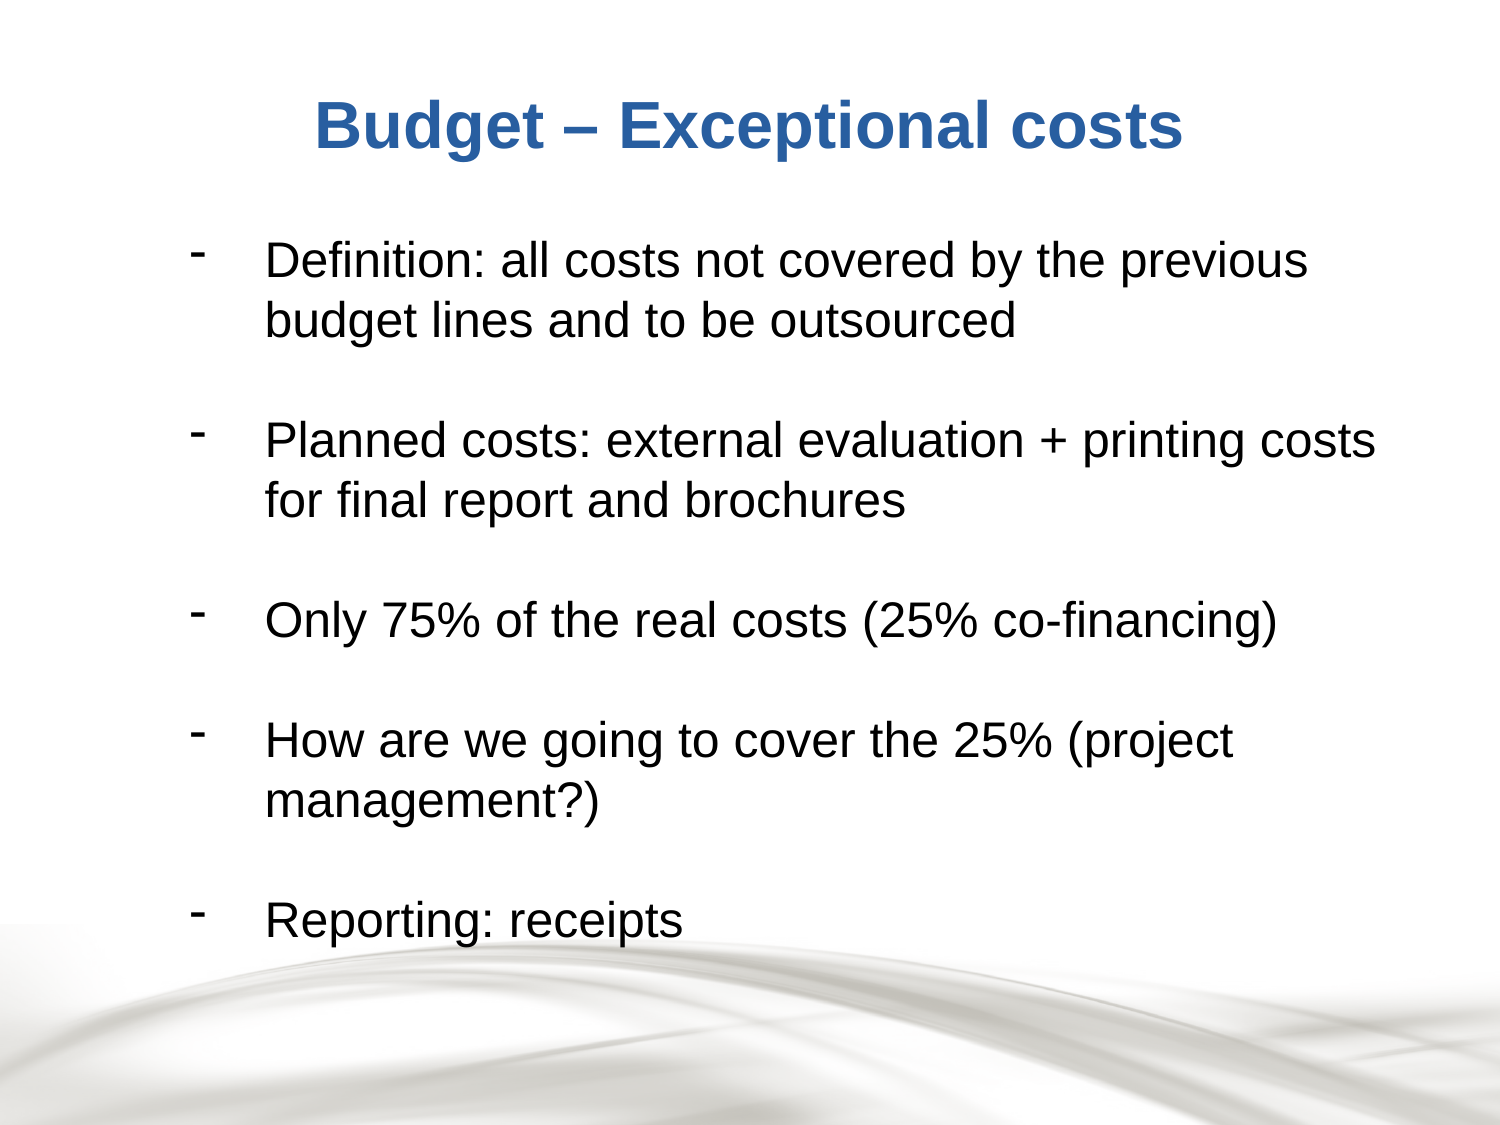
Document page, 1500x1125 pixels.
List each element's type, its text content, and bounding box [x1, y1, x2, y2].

text_box Budget – Exceptional costs [112, 74, 1388, 170]
picture [0, 924, 1500, 1125]
text_box Definition: all costs not covered by the previous budget lines and to be outsourced Planned costs: external evaluation + printing costs for final report and brochures Only 75% of the real costs (25% co-financing) How are we going to cover the 25% (project management?) Reporting: receipts [174, 220, 1438, 923]
